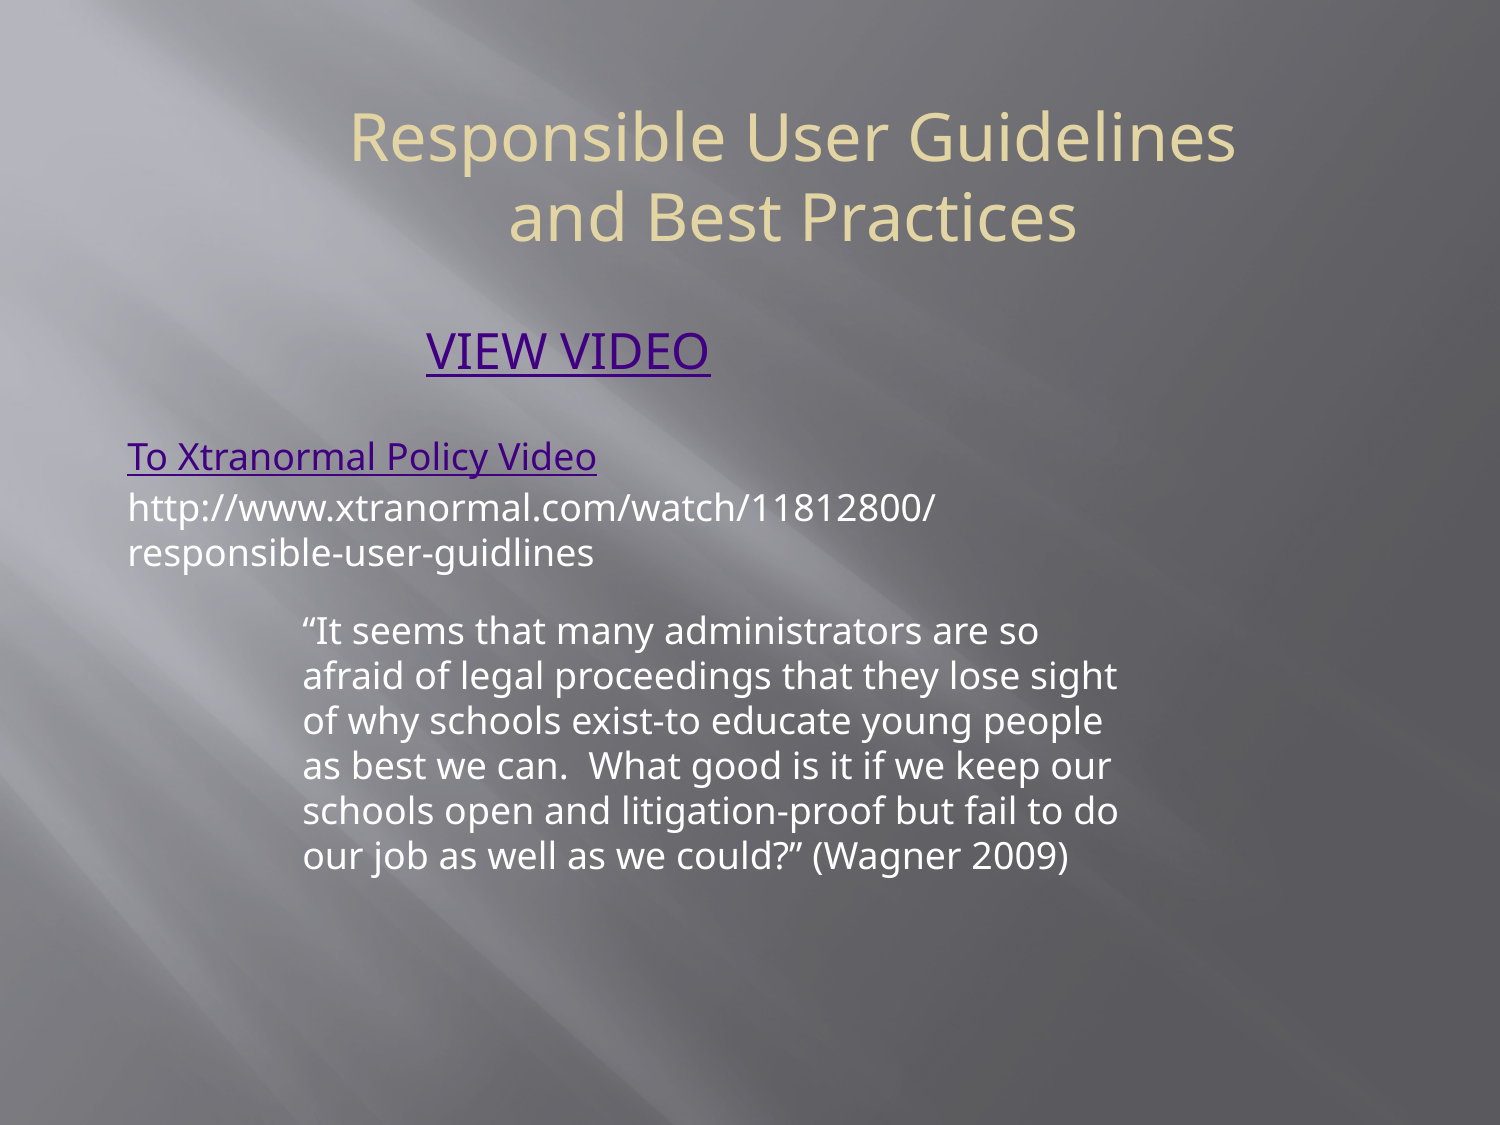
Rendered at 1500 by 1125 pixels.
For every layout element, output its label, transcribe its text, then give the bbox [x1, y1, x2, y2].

text_box VIEW VIDEO To Xtranormal Policy Video http://www.xtranormal.com/watch/11812800/responsible-user-guidlines [112, 312, 1025, 582]
text_box Responsible User Guidelines and Best Practices [299, 87, 1288, 263]
text_box “It seems that many administrators are so afraid of legal proceedings that they lose sight of why schools exist-to educate young people as best we can. What good is it if we keep our schools open and litigation-proof but fail to do our job as well as we could?” (Wagner 2009) [287, 599, 1138, 885]
